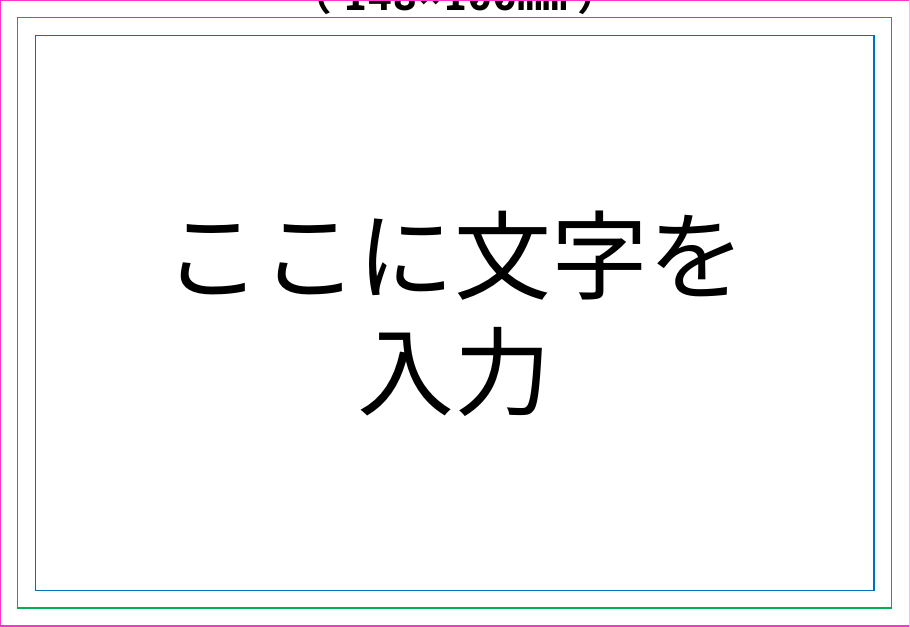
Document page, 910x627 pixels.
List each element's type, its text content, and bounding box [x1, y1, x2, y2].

text_box ここに文字を入力 [114, 184, 796, 439]
